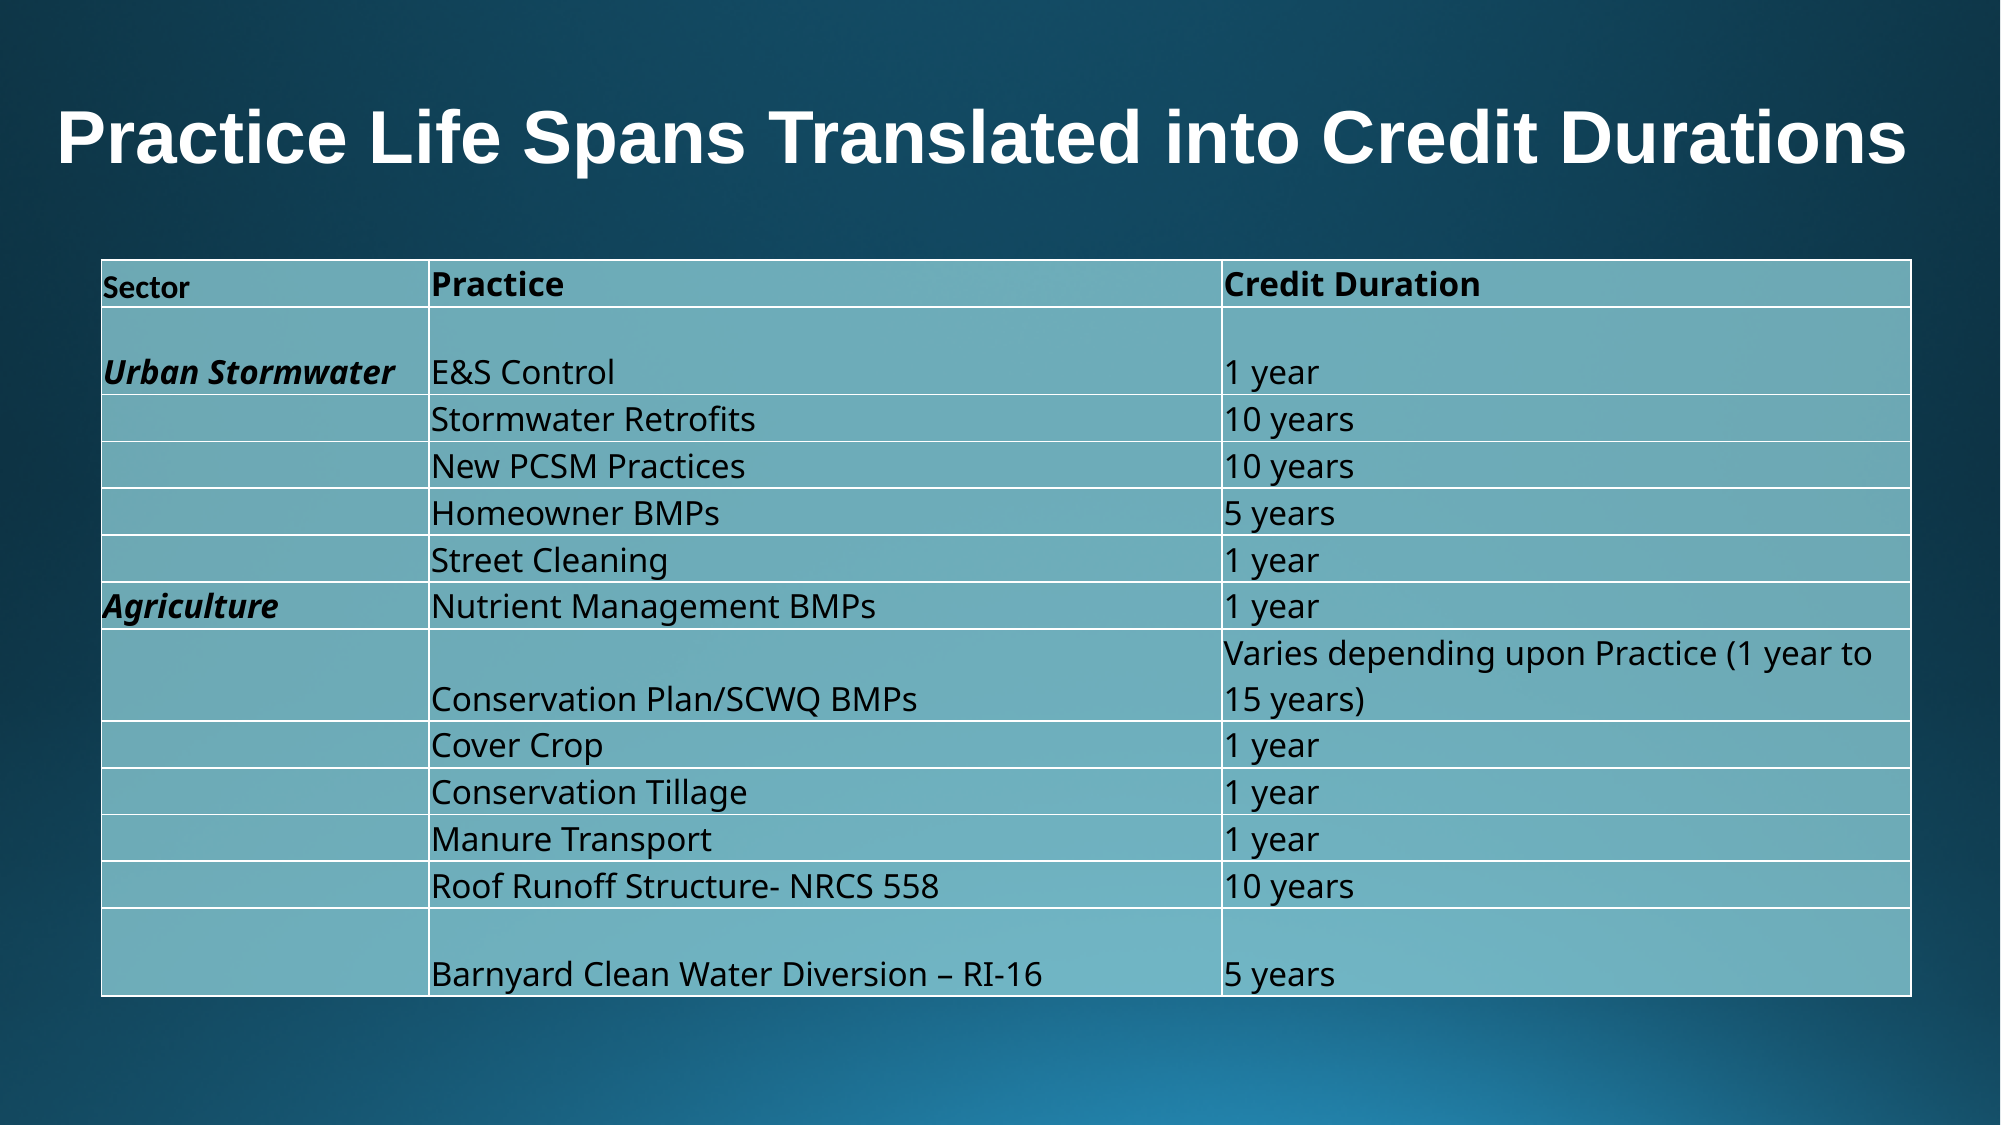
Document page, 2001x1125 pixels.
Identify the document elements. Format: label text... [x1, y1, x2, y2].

table_cell 5 years [1223, 909, 1910, 995]
table_cell 10 years [1223, 442, 1910, 487]
table_cell [102, 442, 428, 487]
table_cell New PCSM Practices [430, 442, 1221, 487]
table_cell 1 year [1223, 815, 1910, 860]
table_cell 10 years [1223, 395, 1910, 441]
table_cell Conservation Tillage [430, 769, 1221, 814]
table_cell [102, 536, 428, 581]
table_cell [102, 489, 428, 534]
table_cell [102, 769, 428, 814]
table_cell Cover Crop [430, 722, 1221, 767]
table_cell 1 year [1223, 722, 1910, 767]
table_cell Varies depending upon Practice (1 year to 15 years) [1223, 630, 1910, 720]
table_cell [102, 909, 428, 995]
table_cell Homeowner BMPs [430, 489, 1221, 534]
table_cell 1 year [1223, 583, 1910, 628]
table_cell 5 years [1223, 489, 1910, 534]
table_cell Roof Runoff Structure- NRCS 558 [430, 862, 1221, 907]
table_cell Urban Stormwater [102, 308, 428, 394]
table_cell Barnyard Clean Water Diversion – RI-16 [430, 909, 1221, 995]
table_header Sector [102, 261, 428, 306]
table_cell [102, 395, 428, 441]
table_cell Street Cleaning [430, 536, 1221, 581]
table_cell 10 years [1223, 862, 1910, 907]
table_cell Agriculture [102, 583, 428, 628]
text_box Practice Life Spans Translated into Credit Durations [41, 91, 1963, 187]
table_cell 1 year [1223, 769, 1910, 814]
picture [0, 0, 2001, 1125]
table_cell [102, 815, 428, 860]
table_cell E&S Control [430, 308, 1221, 394]
table_cell Manure Transport [430, 815, 1221, 860]
table_cell Nutrient Management BMPs [430, 583, 1221, 628]
table_cell [102, 630, 428, 720]
table_header Practice [430, 261, 1221, 306]
table_cell 1 year [1223, 308, 1910, 394]
table_cell Conservation Plan/SCWQ BMPs [430, 630, 1221, 720]
table_header Credit Duration [1223, 261, 1910, 306]
table_cell [102, 862, 428, 907]
table_cell [102, 722, 428, 767]
table_cell Stormwater Retrofits [430, 395, 1221, 441]
table_cell 1 year [1223, 536, 1910, 581]
